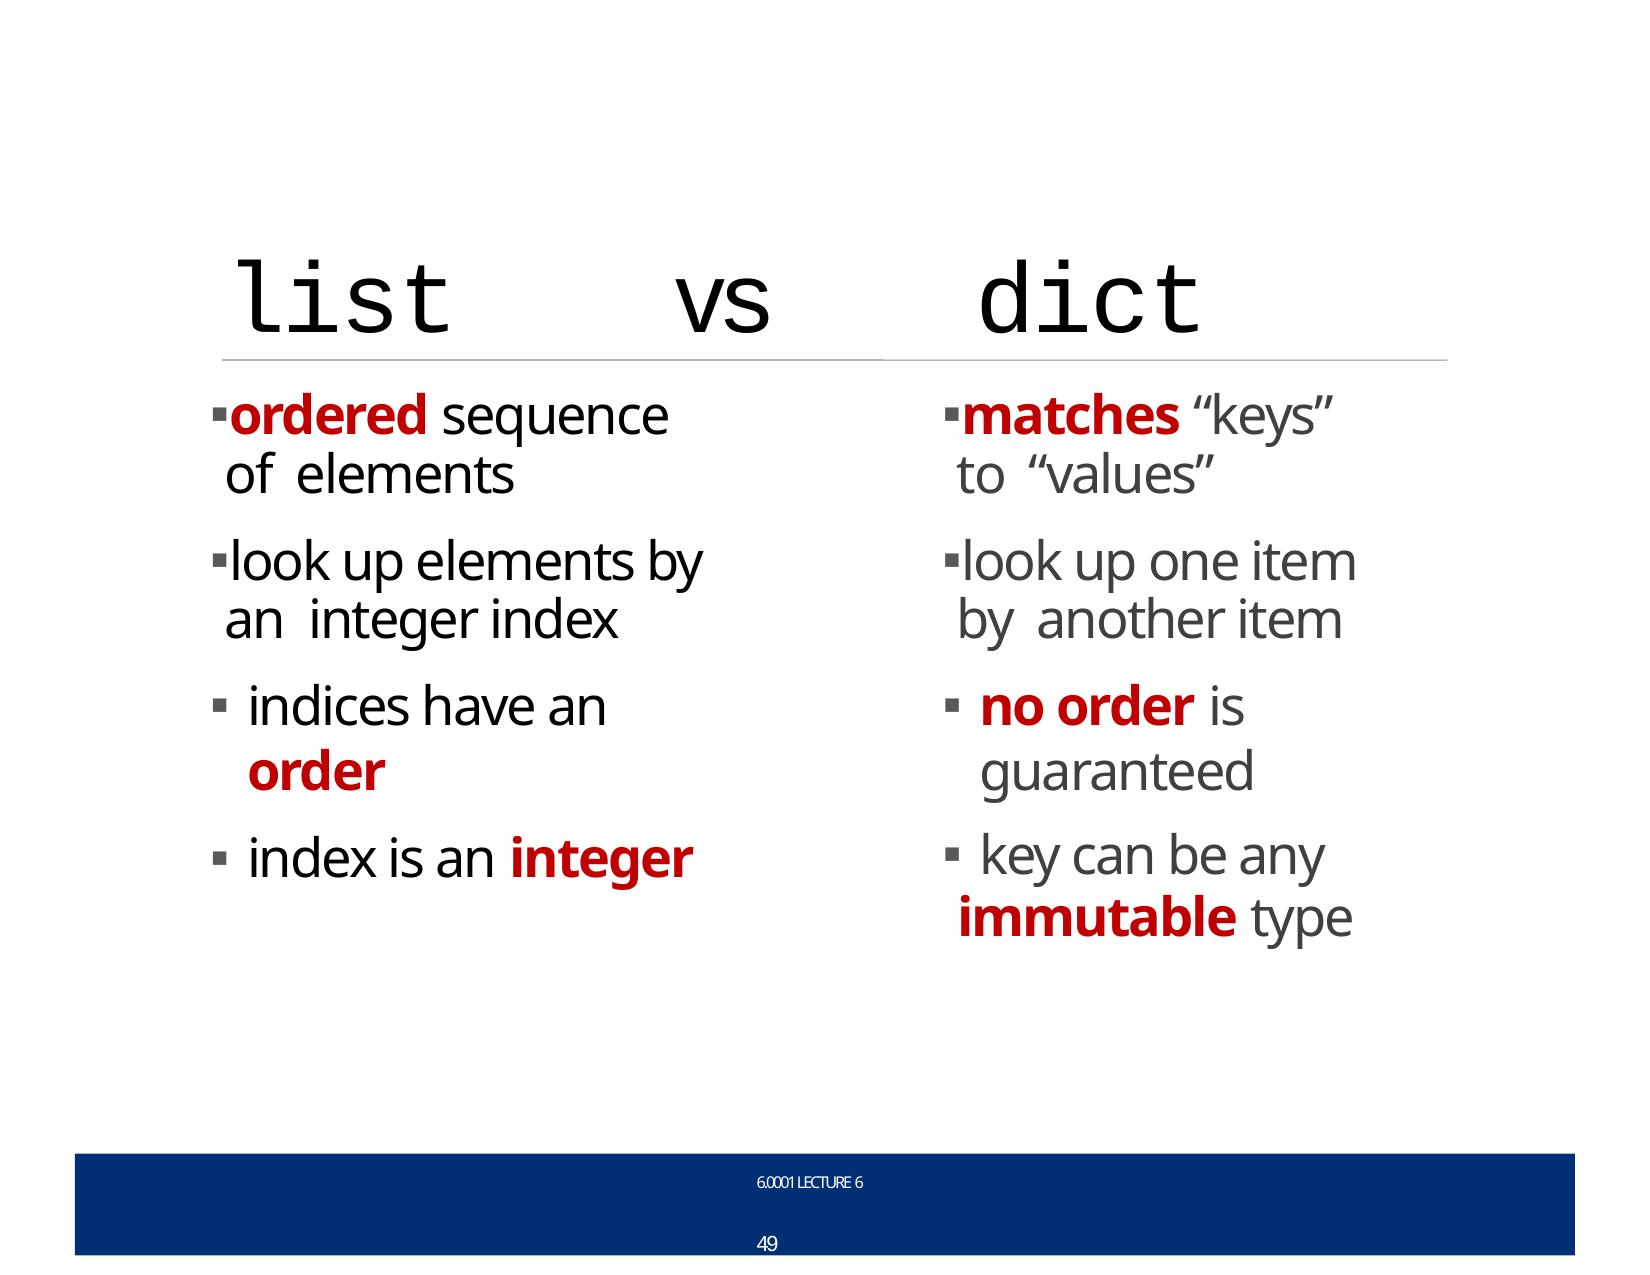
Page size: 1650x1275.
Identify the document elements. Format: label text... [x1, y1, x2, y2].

text_box matches “keys” to “values” look up one item by another item no order is guaranteed key can be any immutable type [940, 377, 1489, 948]
text_box dict [972, 230, 1213, 353]
text_box ordered sequence of elements look up elements by an integer index indices have an order index is an integer [207, 377, 761, 889]
text_box vs [672, 230, 825, 353]
text_box 6.0001 LECTURE 6 49 [74, 1153, 1575, 1256]
title list [222, 230, 463, 377]
